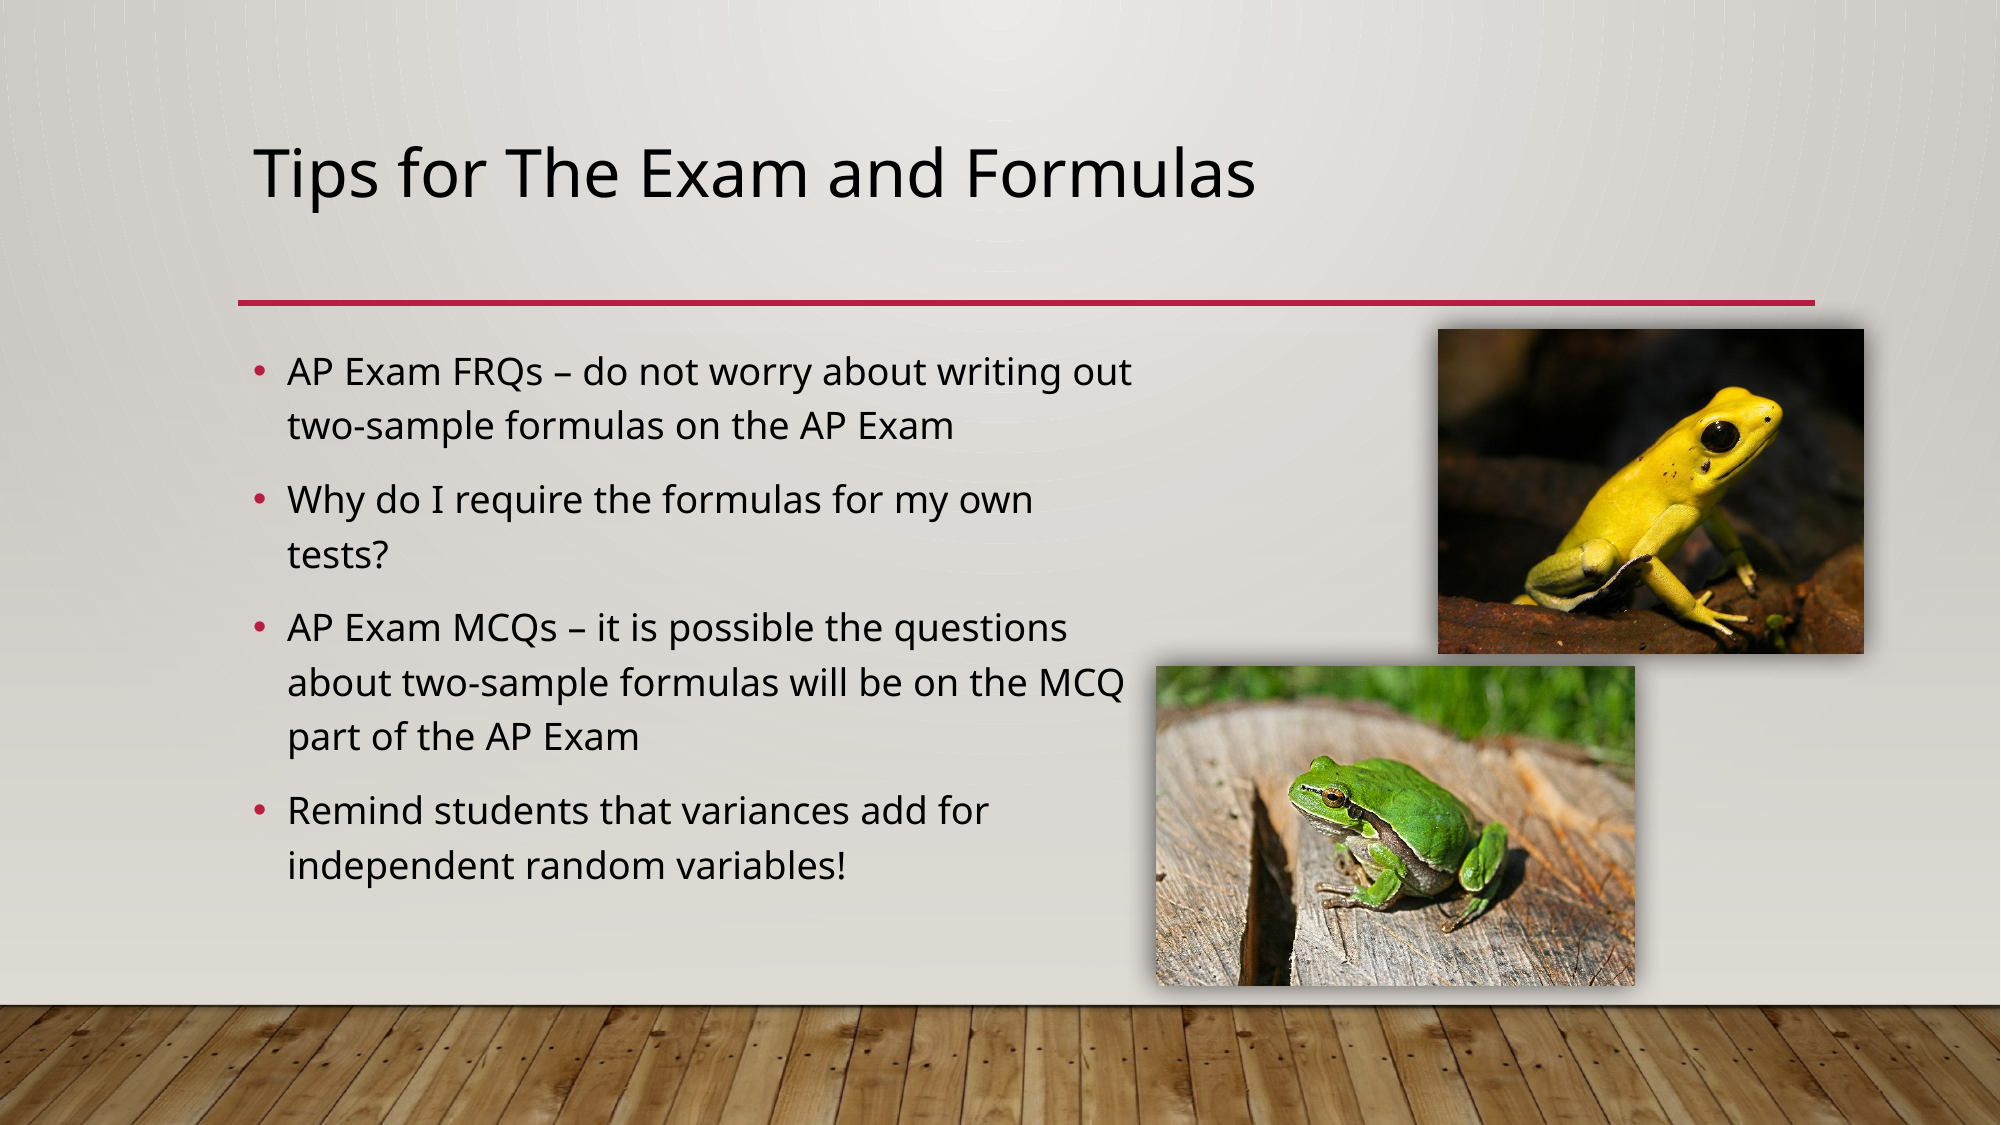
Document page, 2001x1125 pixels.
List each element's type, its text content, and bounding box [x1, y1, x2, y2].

picture [1438, 329, 1864, 654]
list AP Exam FRQs – do not worry about writing out two-sample formulas on the AP Exam Why do I require the formulas for my own tests? AP Exam MCQs – it is possible the questions about two-sample formulas will be on the MCQ part of the AP Exam Remind students that variances add for independent random variables! [238, 330, 1156, 897]
title Tips for The Exam and Formulas [238, 131, 1814, 305]
picture [1155, 666, 1635, 986]
picture [0, 1005, 2000, 1125]
